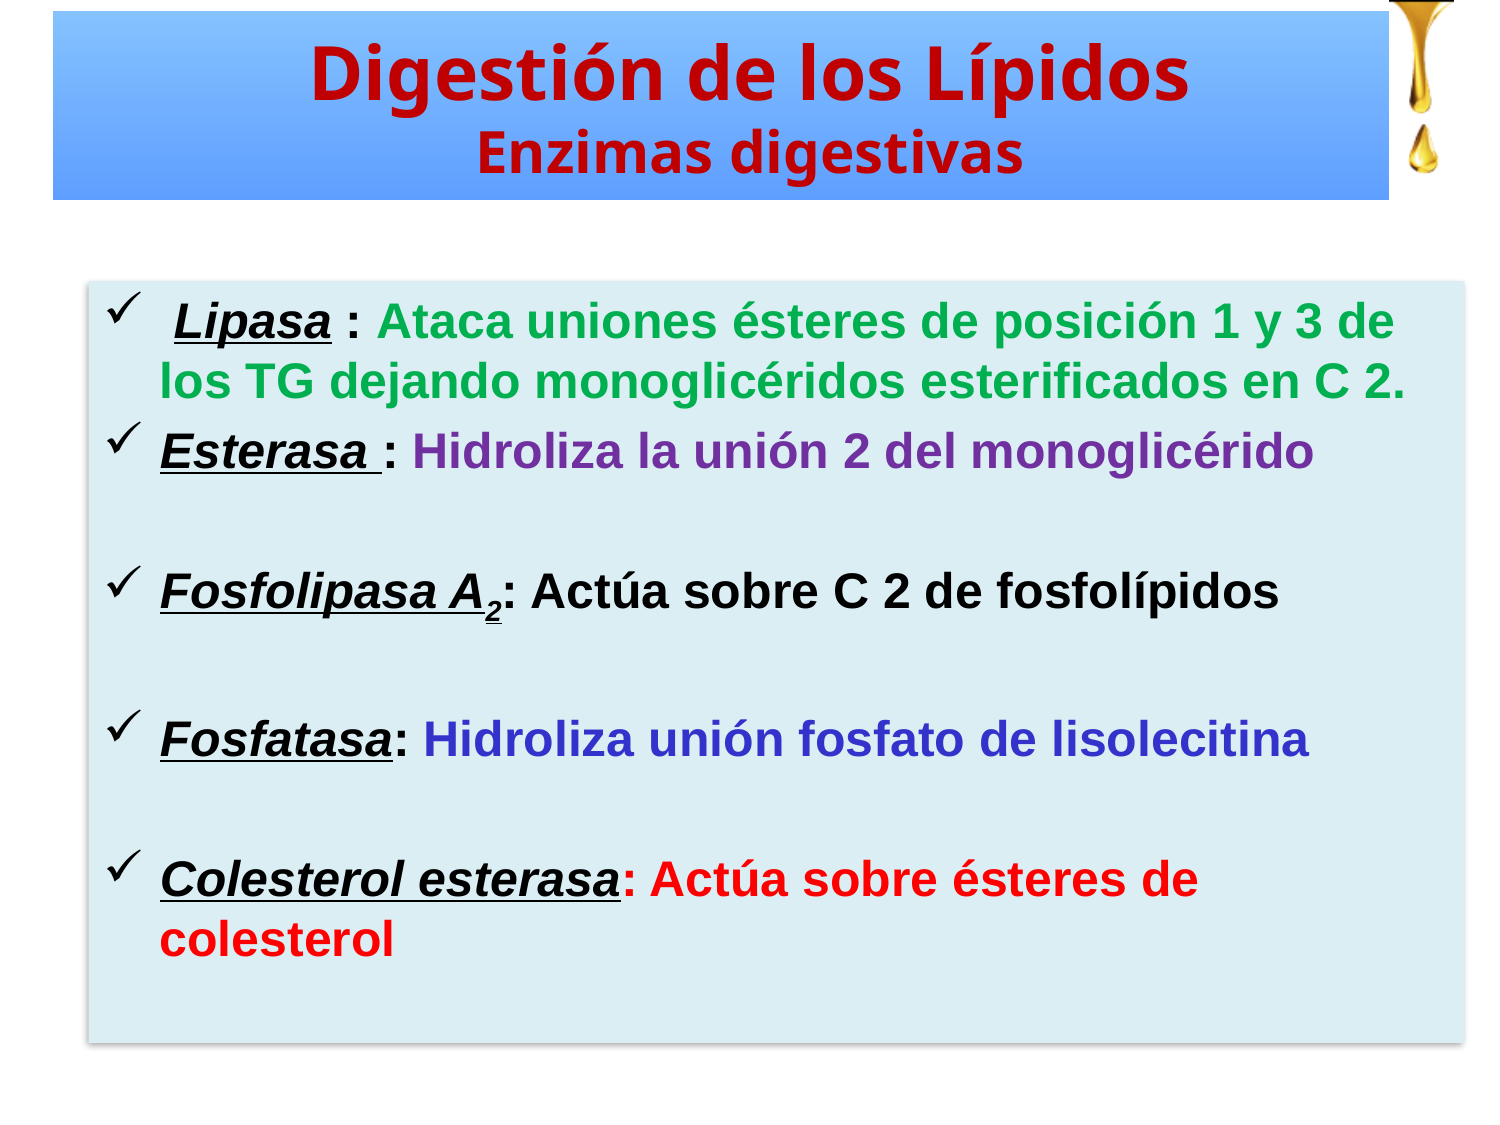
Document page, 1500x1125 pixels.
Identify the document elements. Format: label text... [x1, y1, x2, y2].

picture [1388, 0, 1454, 212]
title Digestión de los Lípidos Enzimas digestivas [52, 11, 1383, 200]
list Lipasa : Ataca uniones ésteres de posición 1 y 3 de los TG dejando monoglicéridos esterificados en C 2. Esterasa : Hidroliza la unión 2 del monoglicérido Fosfolipasa A2: Actúa sobre C 2 de fosfolípidos Fosfatasa: Hidroliza unión fosfato de lisolecitina Colesterol esterasa: Actúa sobre ésteres de colesterol [88, 280, 1466, 1044]
